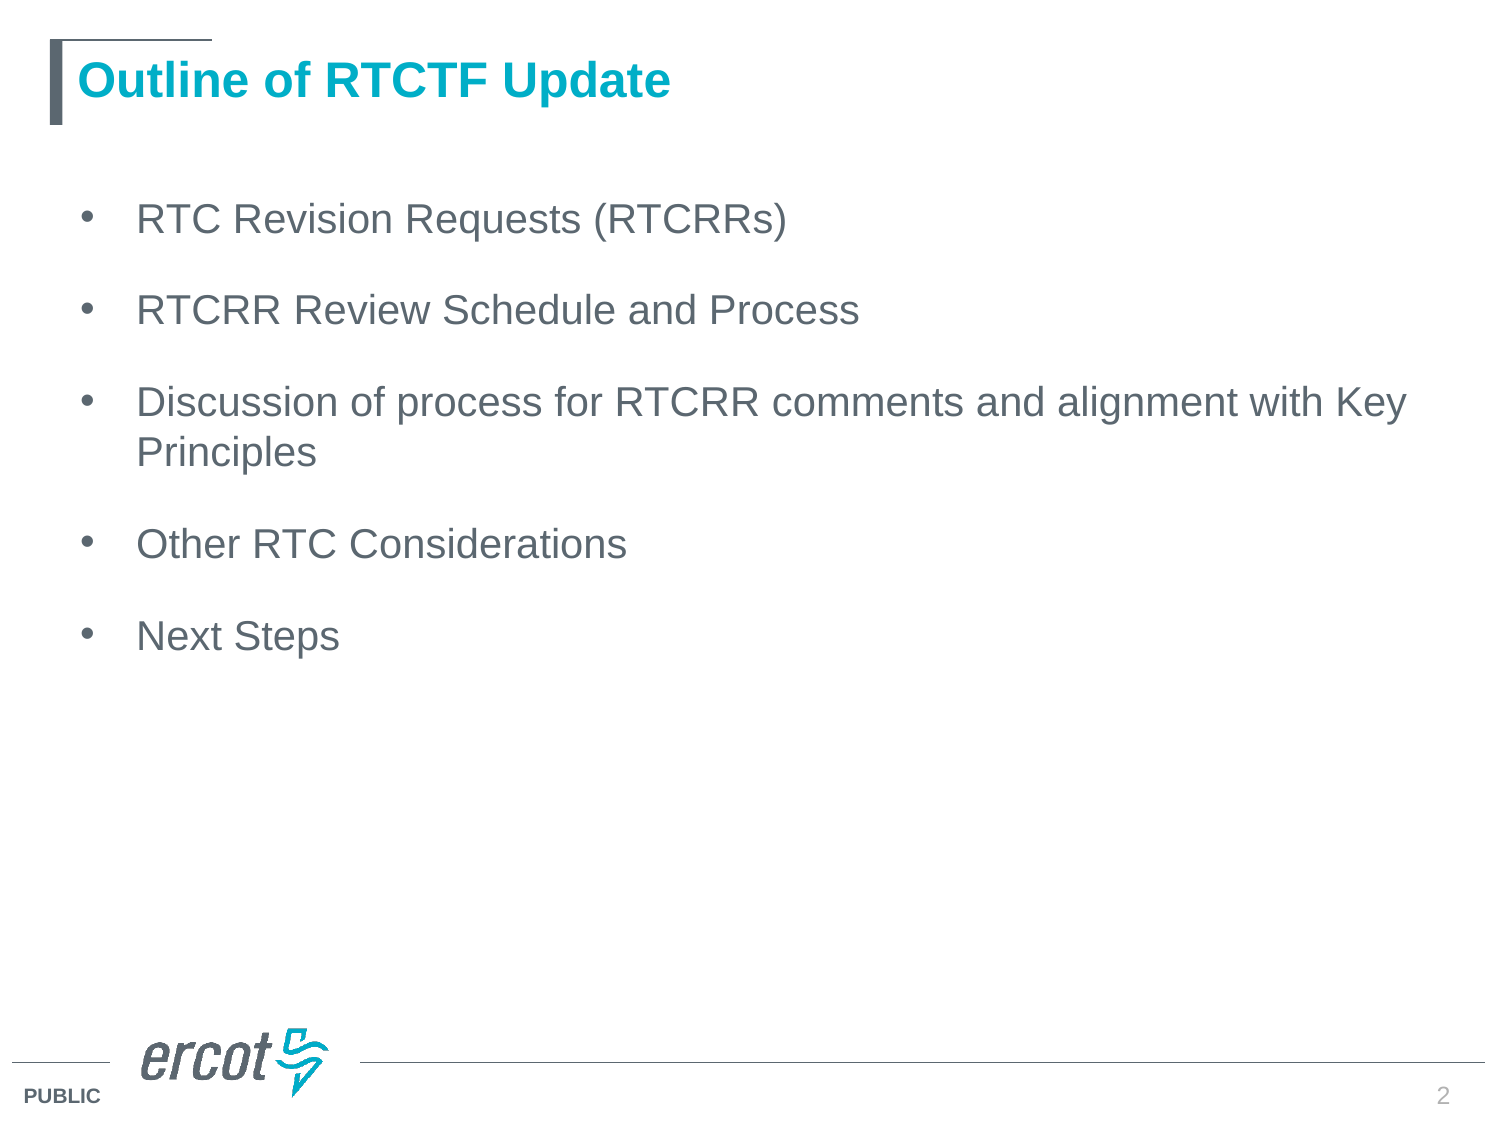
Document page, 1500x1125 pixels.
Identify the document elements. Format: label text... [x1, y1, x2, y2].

picture [137, 1024, 332, 1100]
list RTC Revision Requests (RTCRRs) RTCRR Review Schedule and Process Discussion of process for RTCRR comments and alignment with Key Principles Other RTC Considerations Next Steps [65, 183, 1466, 1013]
title Outline of RTCTF Update [62, 39, 1450, 125]
slide_number 2 [1400, 1076, 1488, 1113]
